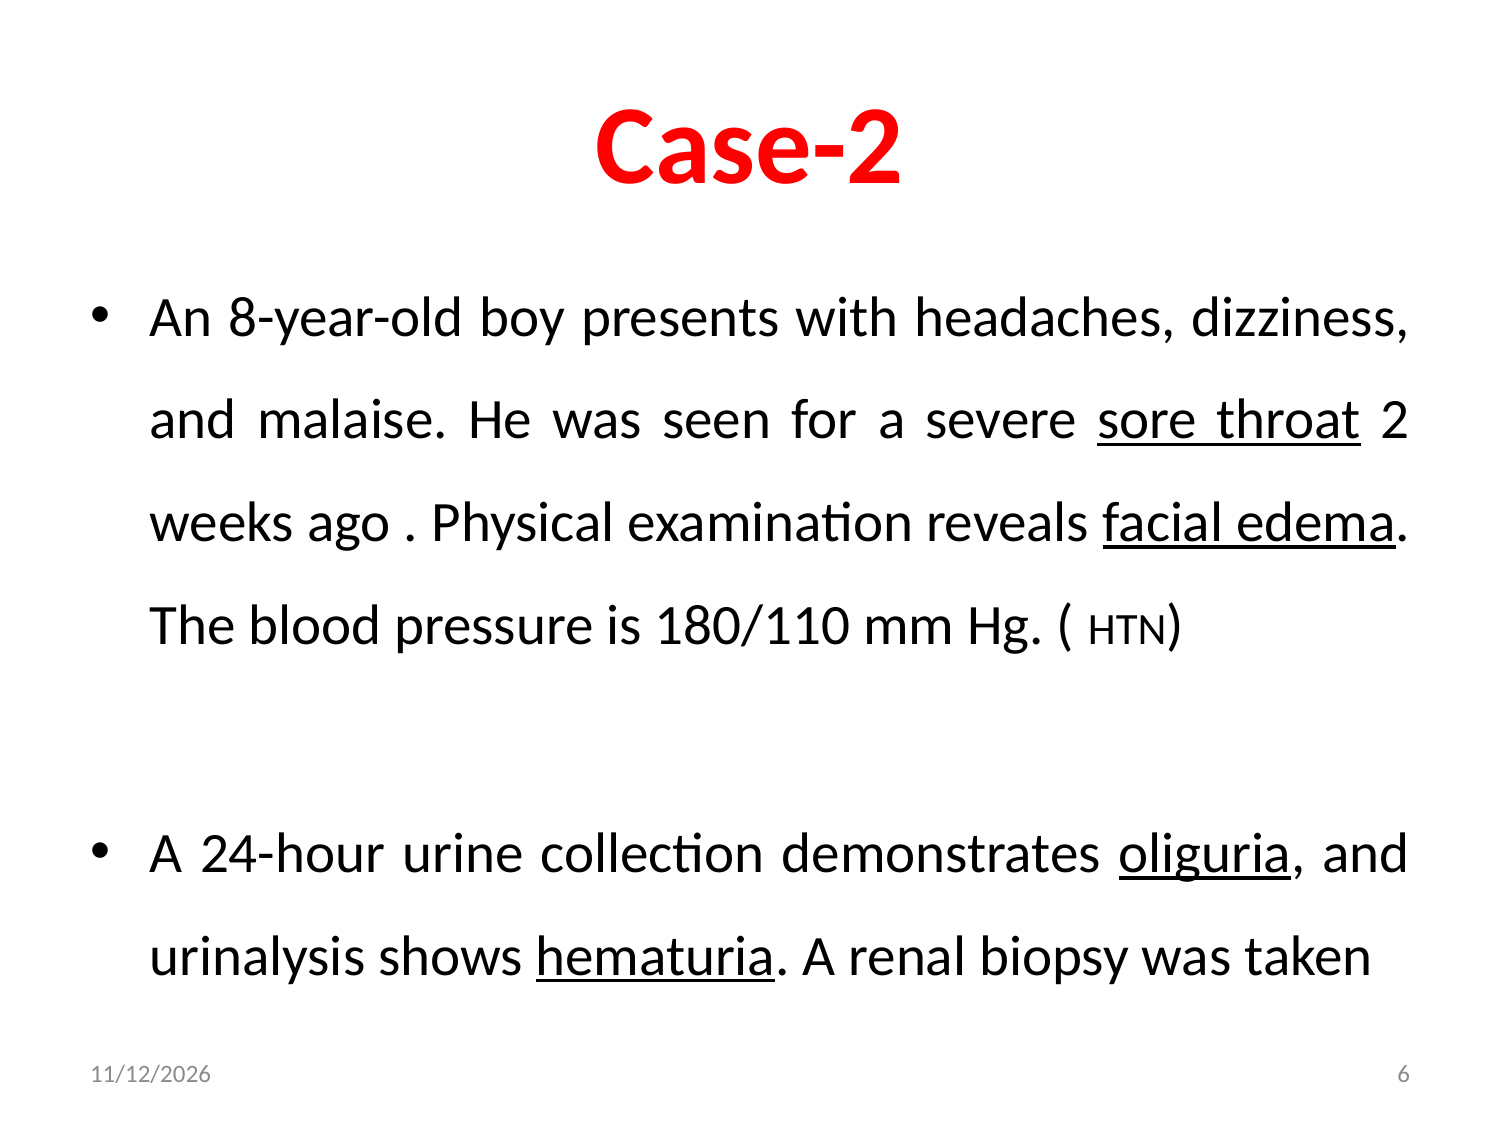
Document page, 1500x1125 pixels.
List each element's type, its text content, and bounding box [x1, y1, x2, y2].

slide_number 6 [1074, 1042, 1425, 1103]
title Case-2 [75, 45, 1425, 233]
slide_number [75, 1042, 425, 1103]
list An 8-year-old boy presents with headaches, dizziness, and malaise. He was seen for a severe sore throat 2 weeks ago . Physical examination reveals facial edema. The blood pressure is 180/110 mm Hg. ( HTN) A 24-hour urine collection demonstrates oliguria, and urinalysis shows hematuria. A renal biopsy was taken [75, 237, 1425, 1005]
